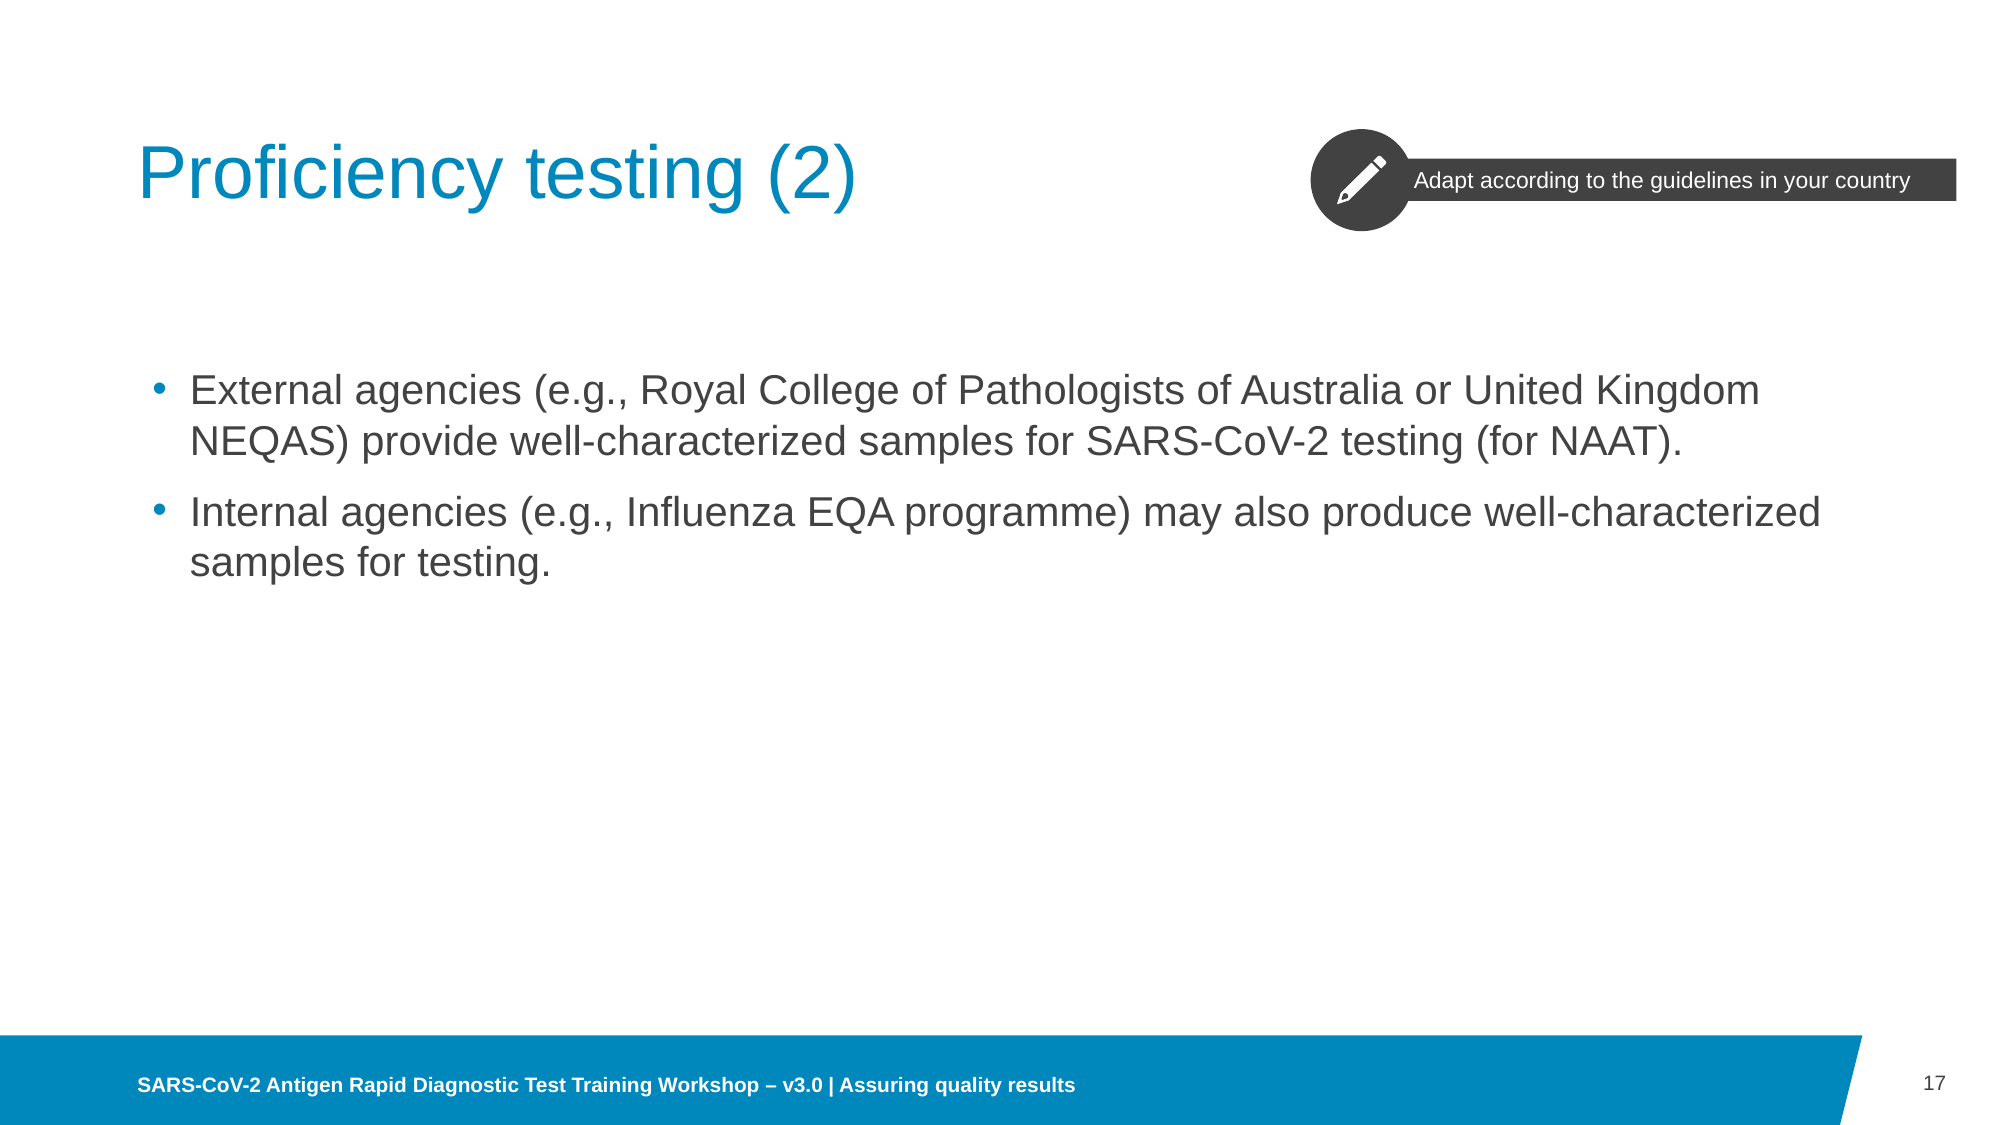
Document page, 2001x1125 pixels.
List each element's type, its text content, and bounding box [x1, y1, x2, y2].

footer SARS-CoV-2 Antigen Rapid Diagnostic Test Training Workshop – v3.0 | Assuring quality results [137, 1042, 1338, 1125]
list External agencies (e.g., Royal College of Pathologists of Australia or United Kingdom NEQAS) provide well-characterized samples for SARS-CoV-2 testing (for NAAT). Internal agencies (e.g., Influenza EQA programme) may also produce well-characterized samples for testing. [137, 284, 1863, 1014]
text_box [1312, 130, 1957, 230]
title Proficiency testing (2) [137, 59, 1863, 215]
slide_number 17 [1862, 1035, 1947, 1125]
